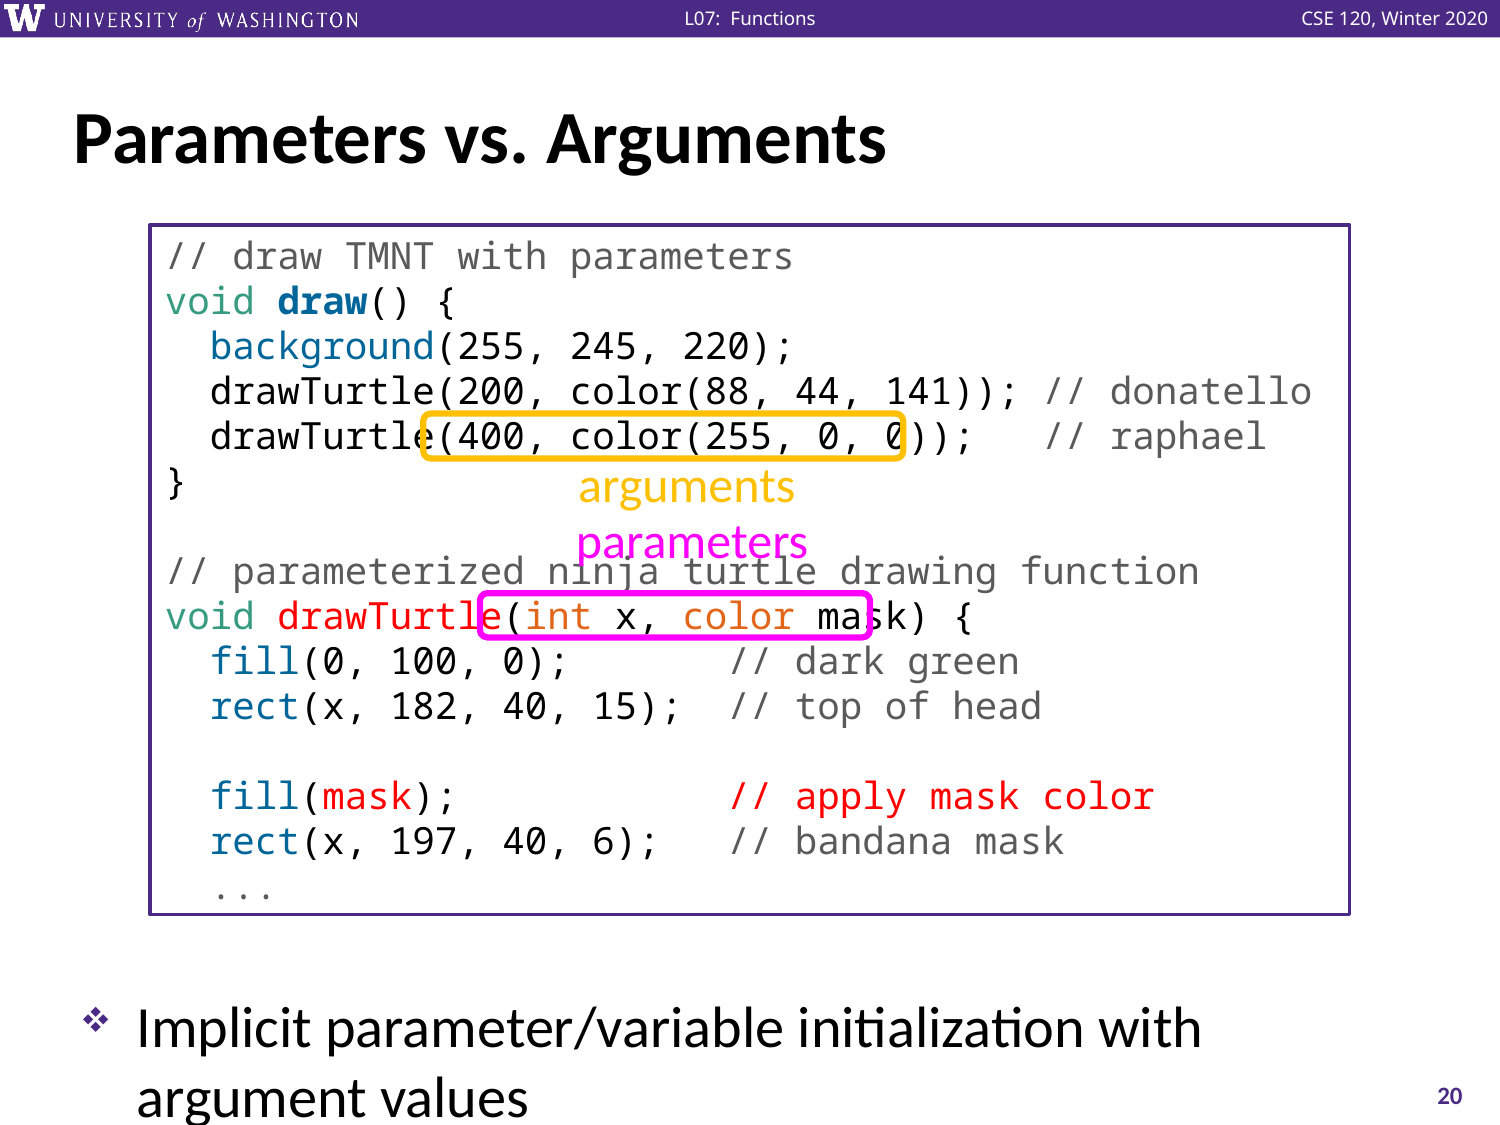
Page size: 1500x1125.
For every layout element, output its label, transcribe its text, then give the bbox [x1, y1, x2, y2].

text_box [479, 593, 870, 638]
text_box // draw TMNT with parameters void draw() { background(255, 245, 220); drawTurtle(200, color(88, 44, 141)); // donatello drawTurtle(400, color(255, 0, 0)); // raphael } // parameterized ninja turtle drawing function void drawTurtle(int x, color mask) { fill(0, 100, 0); // dark green rect(x, 182, 40, 15); // top of head fill(mask); // apply mask color rect(x, 197, 40, 6); // bandana mask ... [149, 224, 1350, 915]
text_box parameters [542, 500, 842, 576]
text_box arguments [536, 444, 837, 520]
slide_number 20 [1400, 1065, 1500, 1125]
picture [4, 4, 358, 32]
title Parameters vs. Arguments [58, 71, 1438, 197]
text_box [423, 413, 904, 459]
list Implicit parameter/variable initialization with argument values [64, 223, 1438, 1040]
